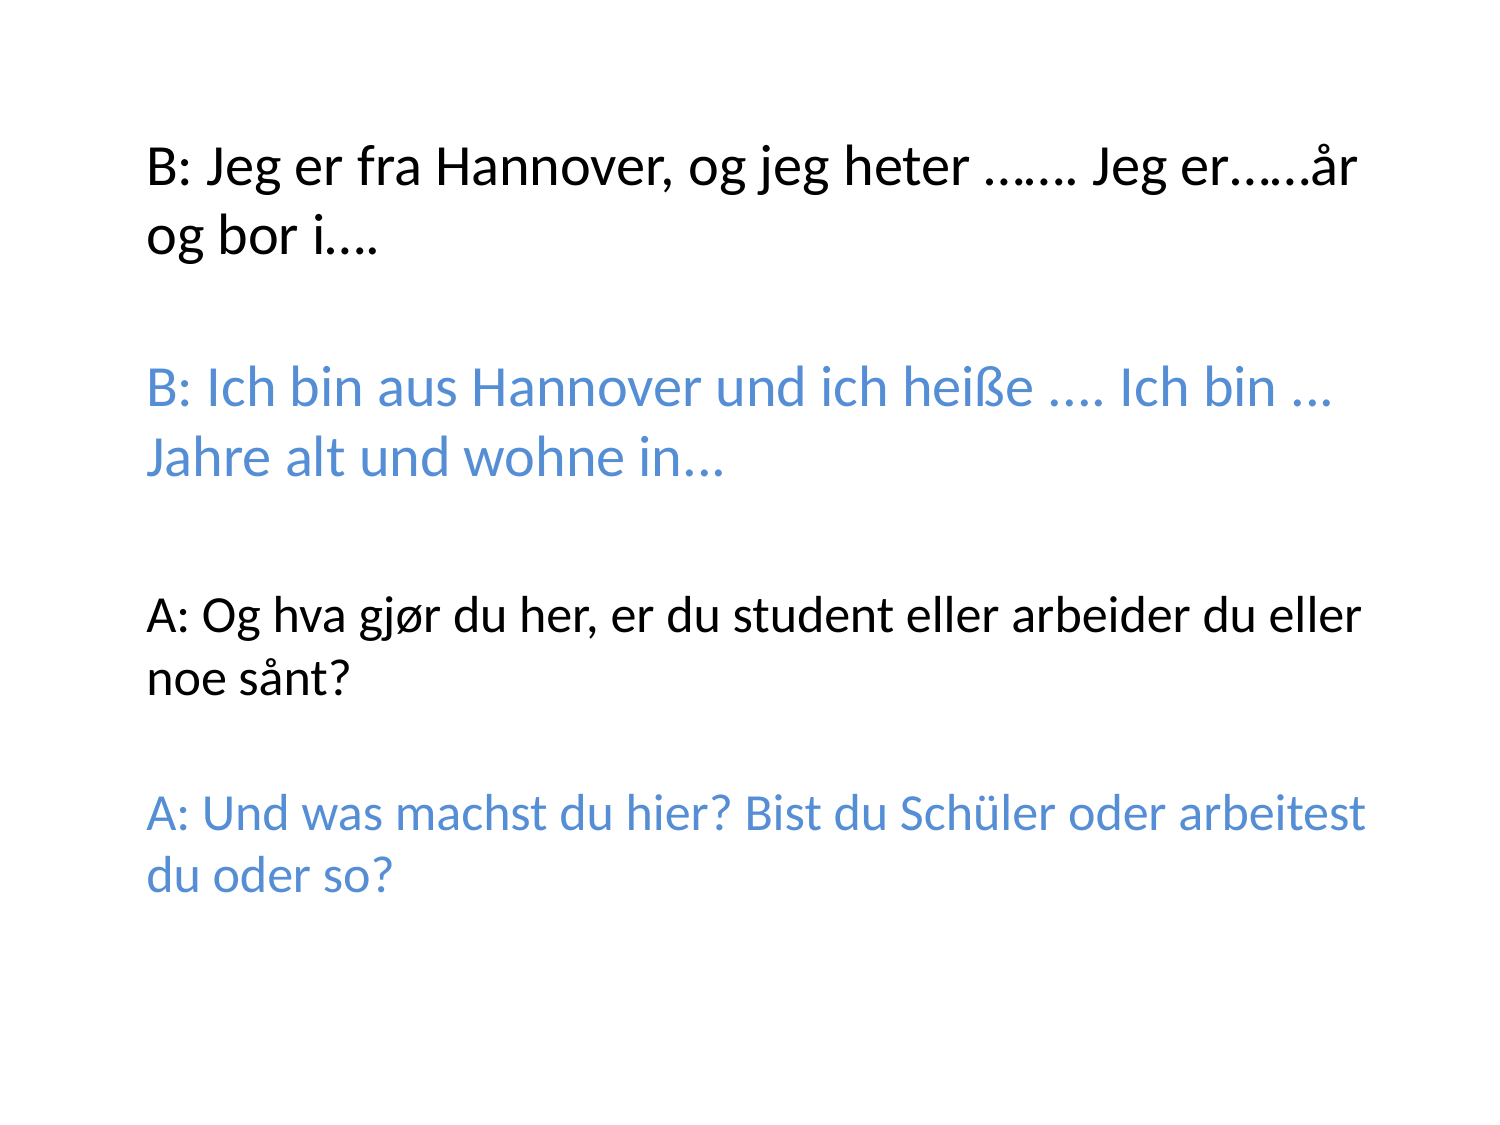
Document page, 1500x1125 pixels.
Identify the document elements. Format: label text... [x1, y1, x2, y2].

list B: Jeg er fra Hannover, og jeg heter ……. Jeg er……år og bor i…. B: Ich bin aus Hannover und ich heiße .... Ich bin ... Jahre alt und wohne in... A: Og hva gjør du her, er du student eller arbeider du eller noe sånt? A: Und was machst du hier? Bist du Schüler oder arbeitest du oder so? [75, 45, 1425, 1005]
